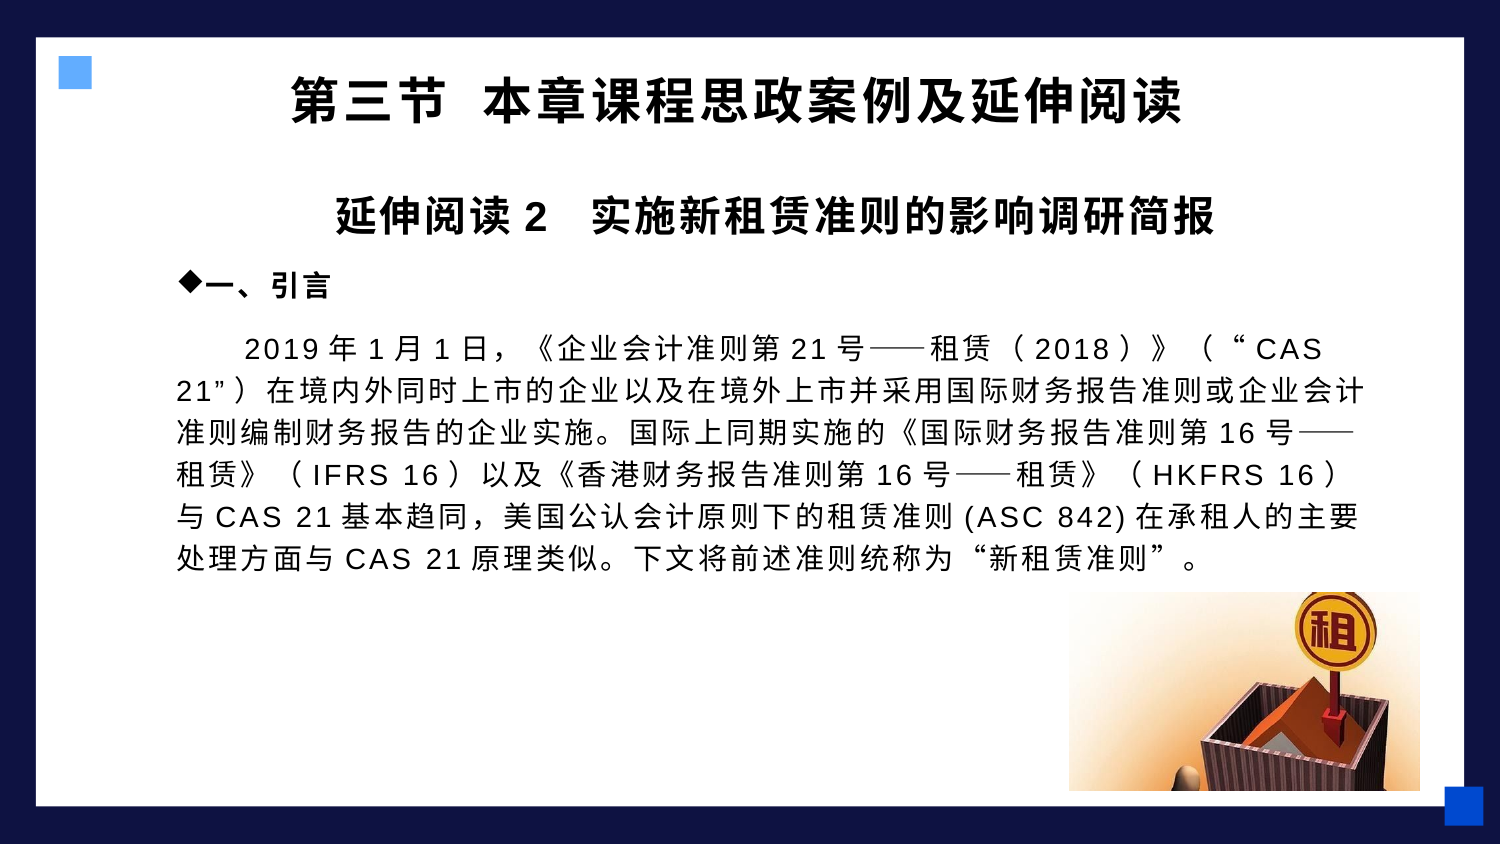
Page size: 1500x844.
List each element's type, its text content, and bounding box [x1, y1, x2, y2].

list 延伸阅读2 实施新租赁准则的影响调研简报 一、引言 2019年1月1日，《企业会计准则第21号——租赁（2018）》（“CAS 21”）在境内外同时上市的企业以及在境外上市并采用国际财务报告准则或企业会计准则编制财务报告的企业实施。国际上同期实施的《国际财务报告准则第16号——租赁》（IFRS 16）以及《香港财务报告准则第16号——租赁》（HKFRS 16）与CAS 21基本趋同，美国公认会计原则下的租赁准则(ASC 842)在承租人的主要处理方面与CAS 21原理类似。下文将前述准则统称为“新租赁准则”。 [159, 179, 1388, 604]
title 第三节 本章课程思政案例及延伸阅读 [141, 48, 1327, 138]
picture [1068, 592, 1420, 791]
